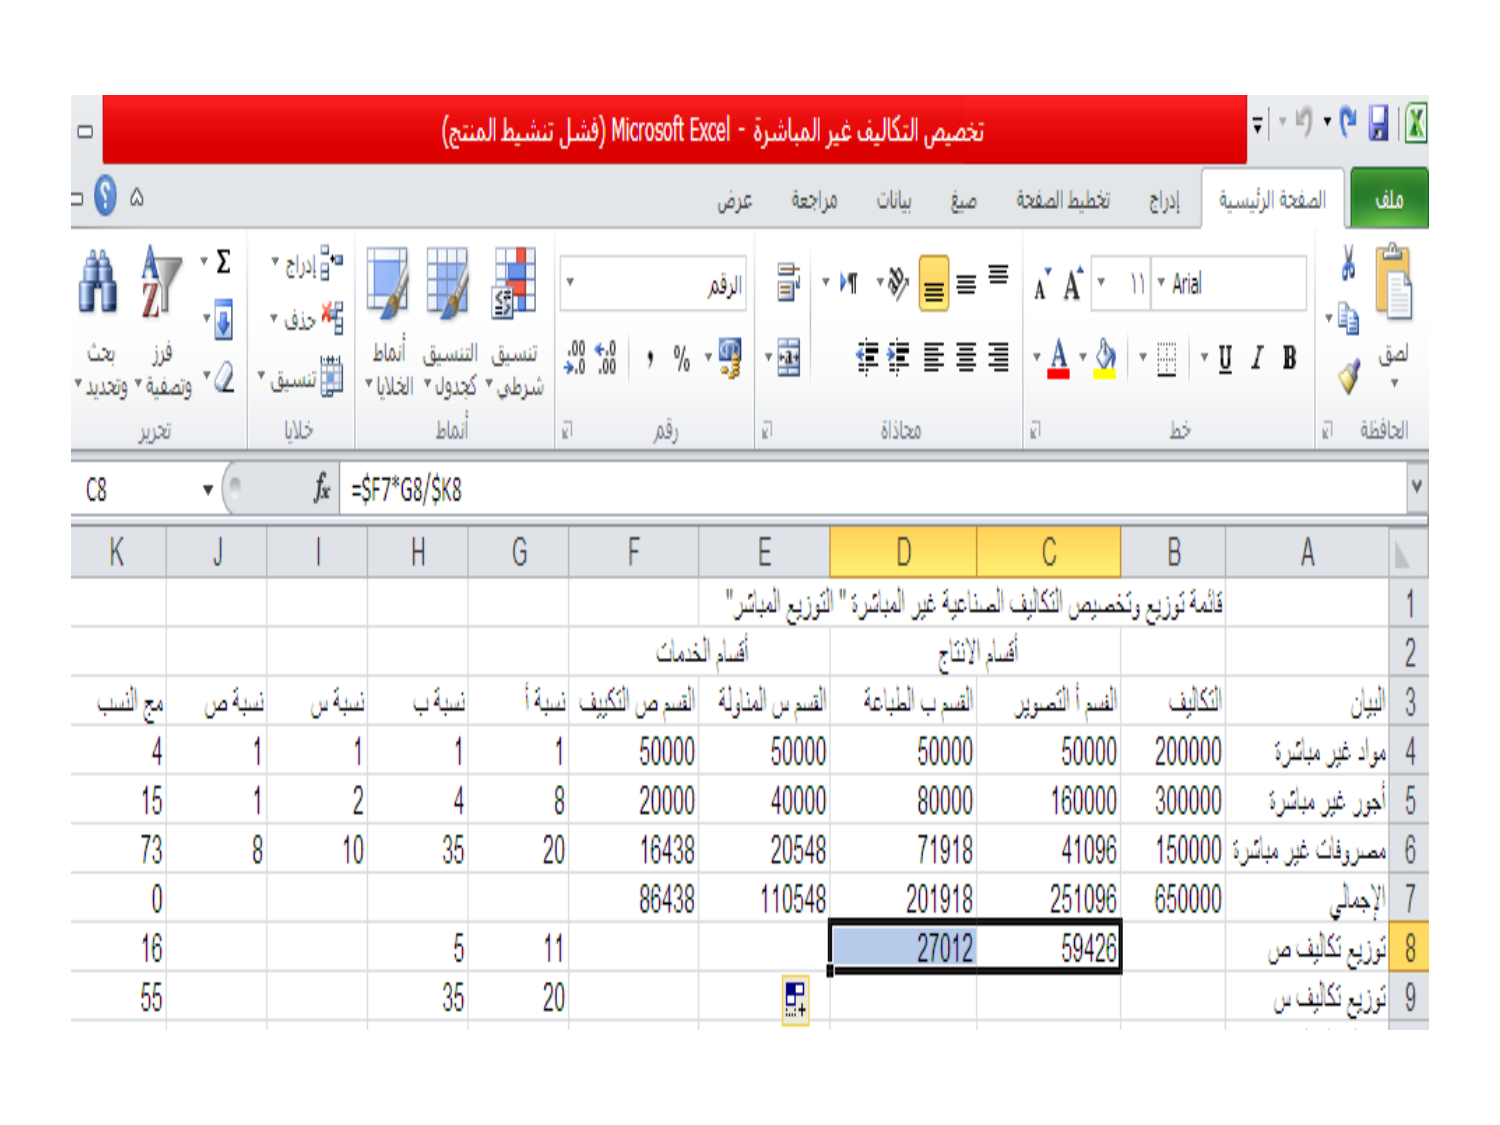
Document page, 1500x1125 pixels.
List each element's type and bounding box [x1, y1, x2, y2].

picture [70, 95, 1430, 1030]
